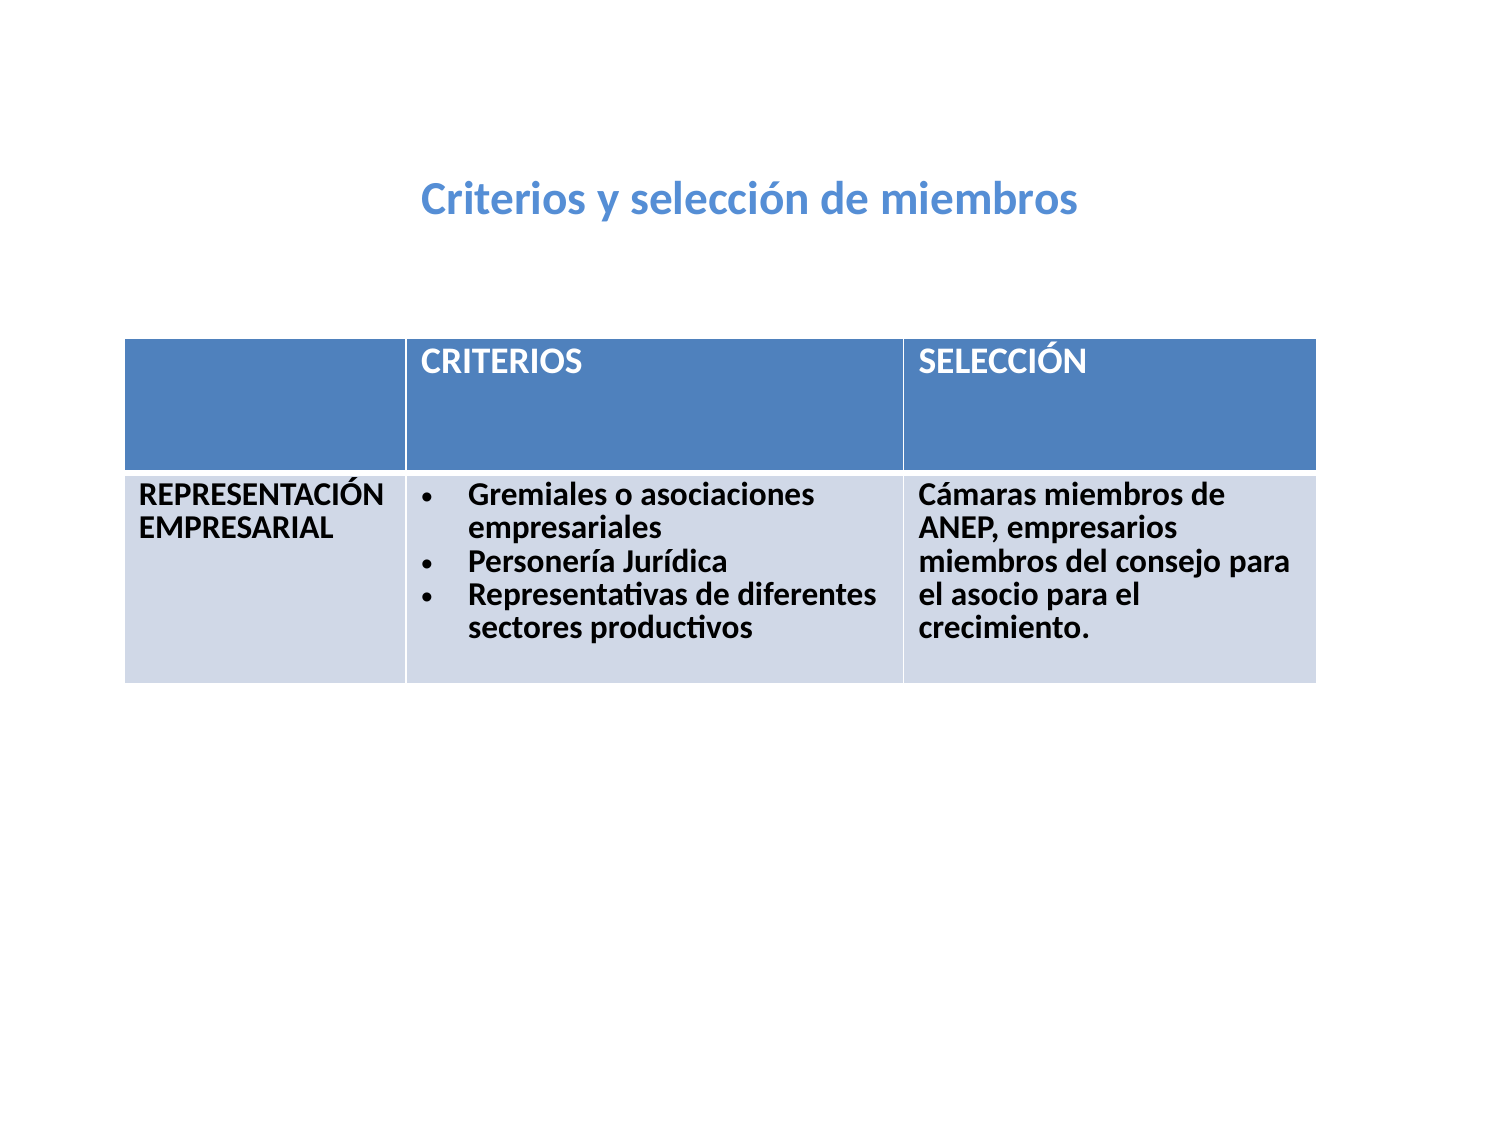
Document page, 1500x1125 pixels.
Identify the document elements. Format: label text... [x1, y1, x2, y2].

table_cell REPRESENTACIÓN EMPRESARIAL [125, 476, 405, 683]
table_header [125, 339, 405, 470]
table_header CRITERIOS [407, 339, 903, 470]
table_cell Gremiales o asociaciones empresariales Personería Jurídica Representativas de diferentes sectores productivos [407, 476, 903, 683]
table_cell Cámaras miembros de ANEP, empresarios miembros del consejo para el asocio para el crecimiento. [904, 476, 1316, 683]
title Criterios y selección de miembros [75, 45, 1425, 233]
table_header SELECCIÓN [904, 339, 1316, 470]
